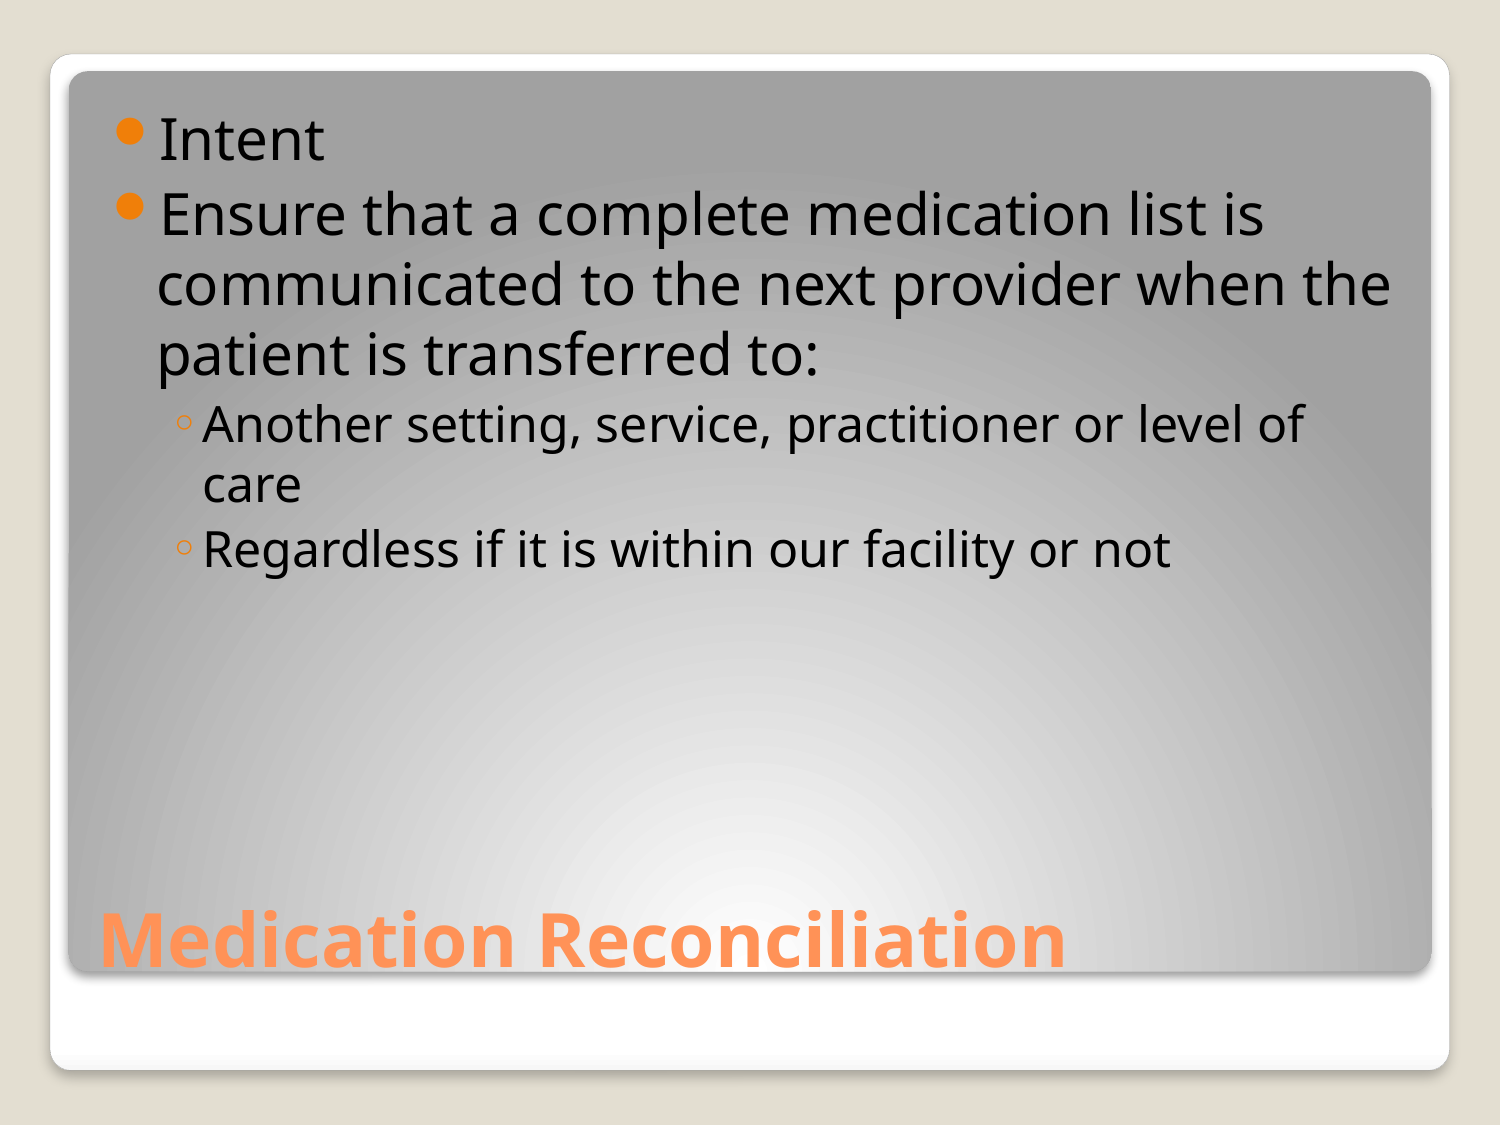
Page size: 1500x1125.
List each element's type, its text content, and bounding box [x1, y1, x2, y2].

list Intent Ensure that a complete medication list is communicated to the next provider when the patient is transferred to: Another setting, service, practitioner or level of care Regardless if it is within our facility or not [82, 86, 1425, 774]
title Medication Reconciliation [82, 817, 1425, 990]
